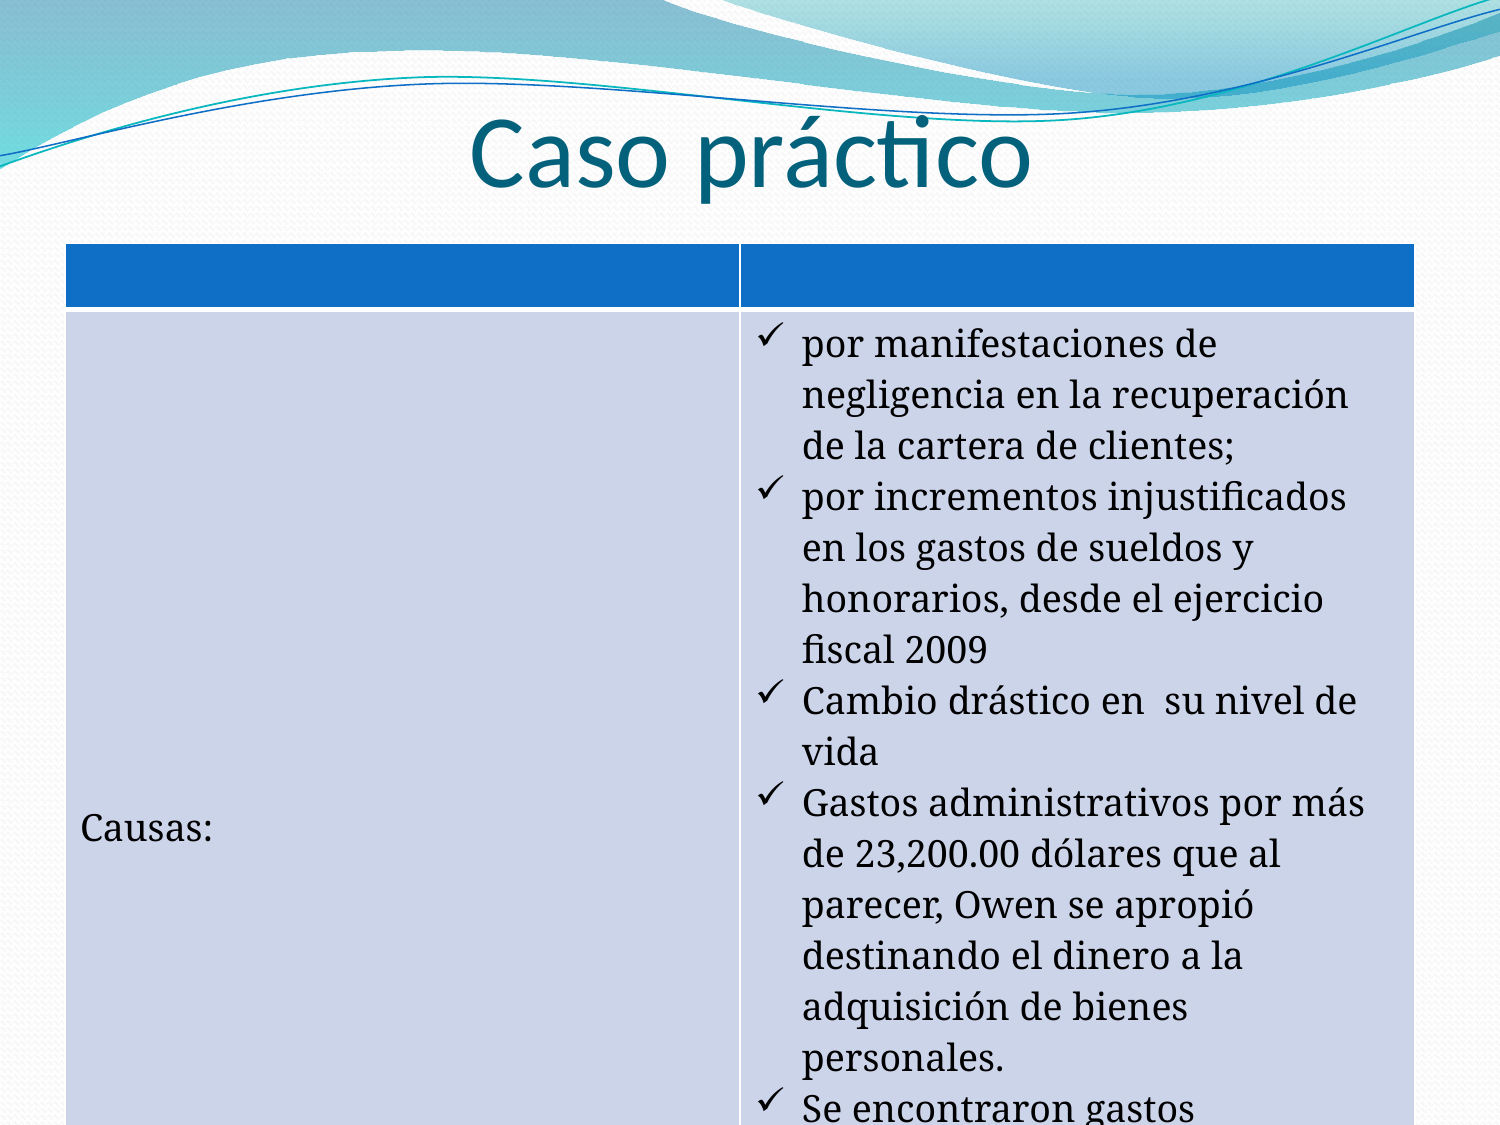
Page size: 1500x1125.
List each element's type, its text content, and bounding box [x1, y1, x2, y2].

table_header [741, 244, 1414, 307]
table_header [66, 244, 739, 307]
title Caso práctico [76, 54, 1427, 209]
table_cell por manifestaciones de negligencia en la recuperación de la cartera de clientes; por incrementos injustificados en los gastos de sueldos y honorarios, desde el ejercicio fiscal 2009 Cambio drástico en su nivel de vida Gastos administrativos por más de 23,200.00 dólares que al parecer, Owen se apropió destinando el dinero a la adquisición de bienes personales. Se encontraron gastos duplicados de proveedores y acreedores de servicios básicos como internet, cable, línea móvil, seguridad privada, entre otros [741, 312, 1414, 1125]
table_cell Causas: [66, 312, 739, 1125]
